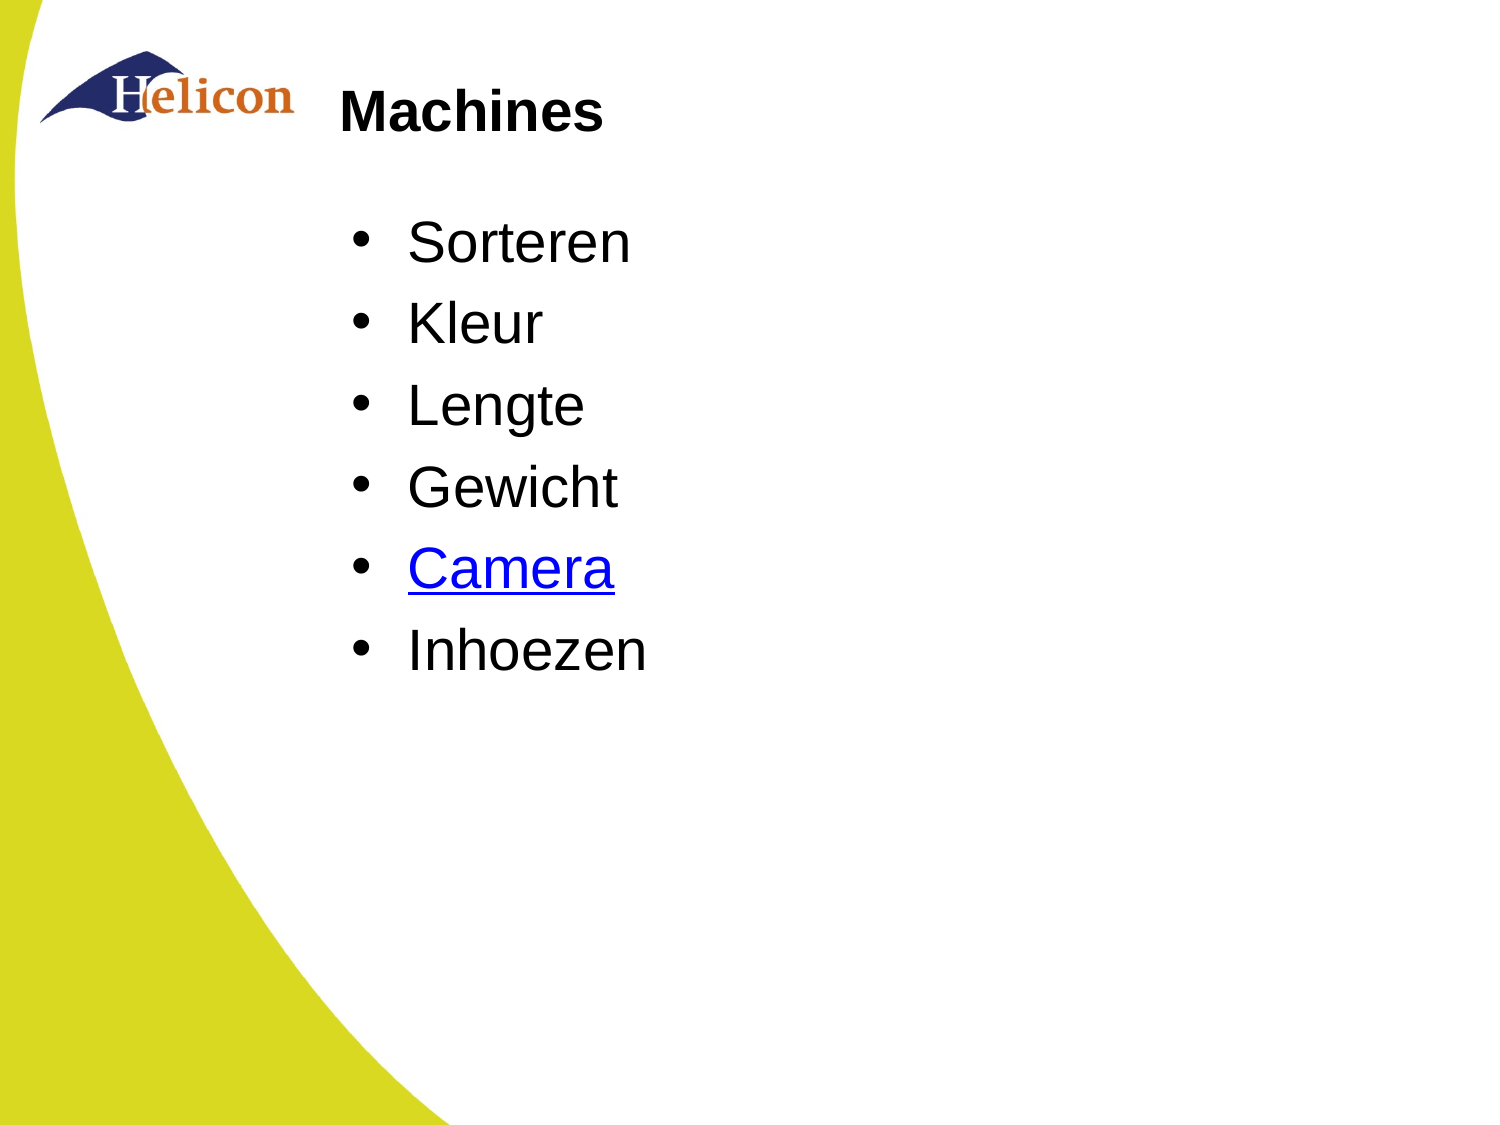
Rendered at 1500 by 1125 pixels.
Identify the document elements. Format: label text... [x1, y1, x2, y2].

list Sorteren Kleur Lengte Gewicht Camera Inhoezen [336, 196, 1425, 1005]
picture [0, 0, 1500, 1125]
title Machines [324, 54, 1415, 161]
